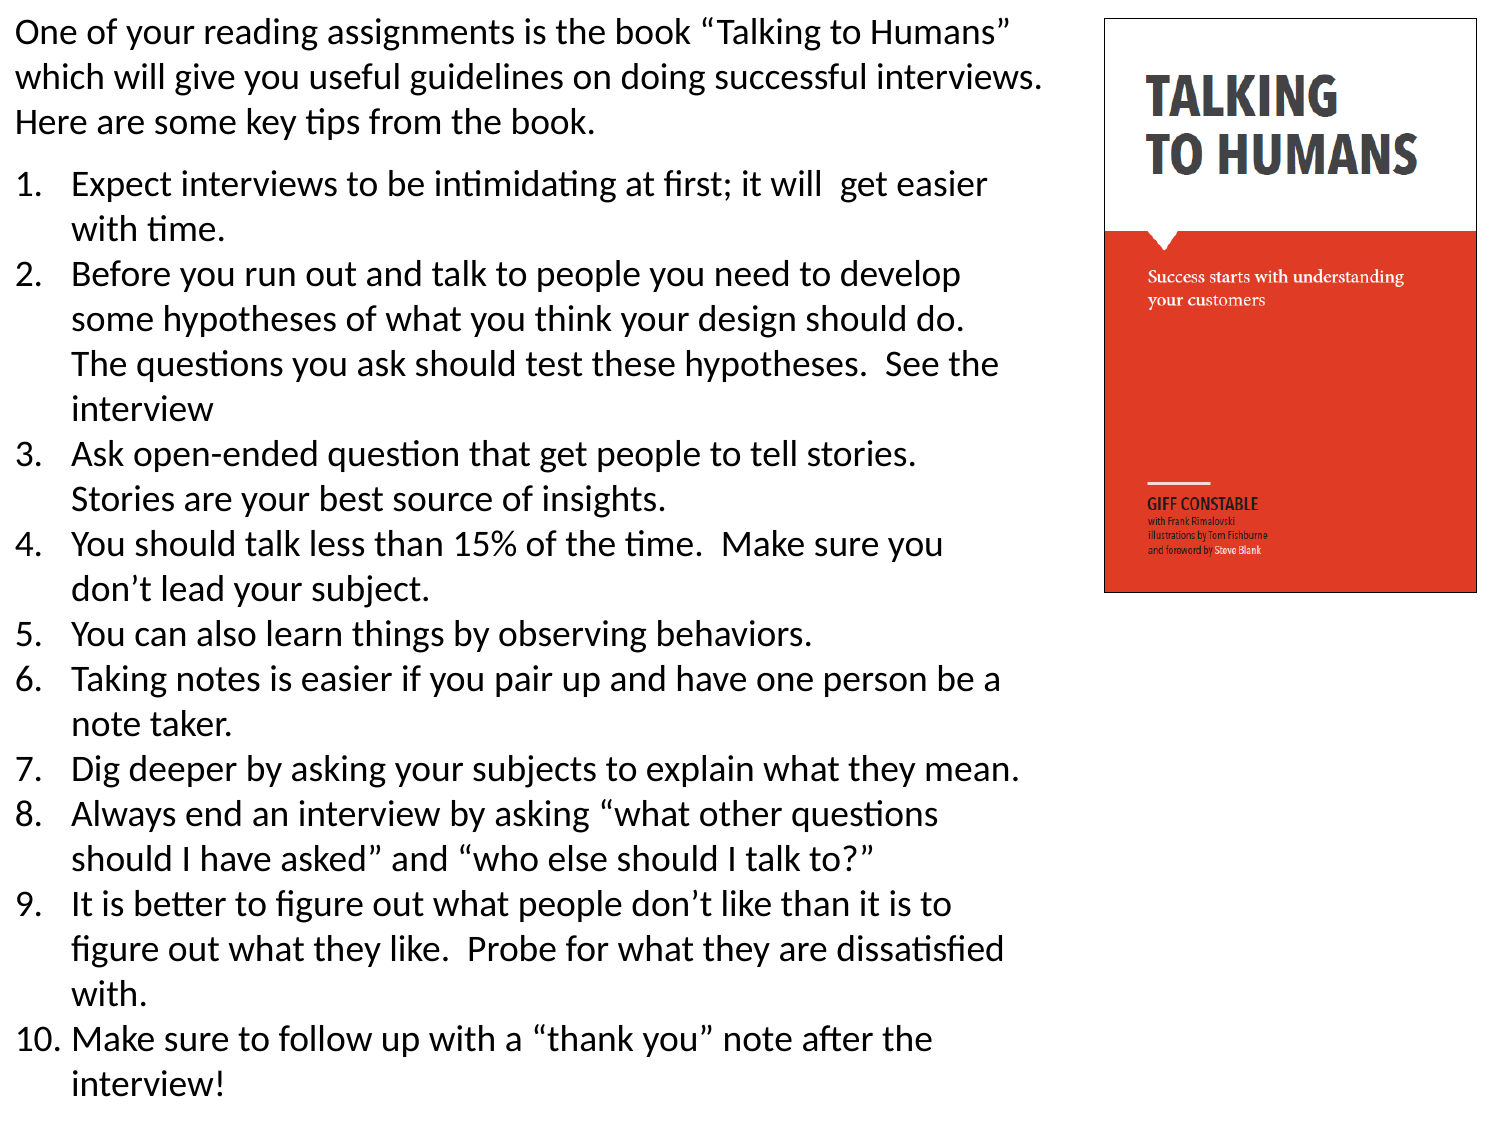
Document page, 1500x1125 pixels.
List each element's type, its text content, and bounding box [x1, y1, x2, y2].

text_box Expect interviews to be intimidating at first; it will get easier with time. Before you run out and talk to people you need to develop some hypotheses of what you think your design should do. The questions you ask should test these hypotheses. See the interview Ask open-ended question that get people to tell stories. Stories are your best source of insights. You should talk less than 15% of the time. Make sure you don’t lead your subject. You can also learn things by observing behaviors. Taking notes is easier if you pair up and have one person be a note taker. Dig deeper by asking your subjects to explain what they mean. Always end an interview by asking “what other questions should I have asked” and “who else should I talk to?” It is better to figure out what people don’t like than it is to figure out what they like. Probe for what they are dissatisfied with. Make sure to follow up with a “thank you” note after the interview! [0, 151, 1039, 1112]
picture [1104, 18, 1477, 593]
text_box One of your reading assignments is the book “Talking to Humans” which will give you useful guidelines on doing successful interviews. Here are some key tips from the book. [0, 0, 1093, 150]
